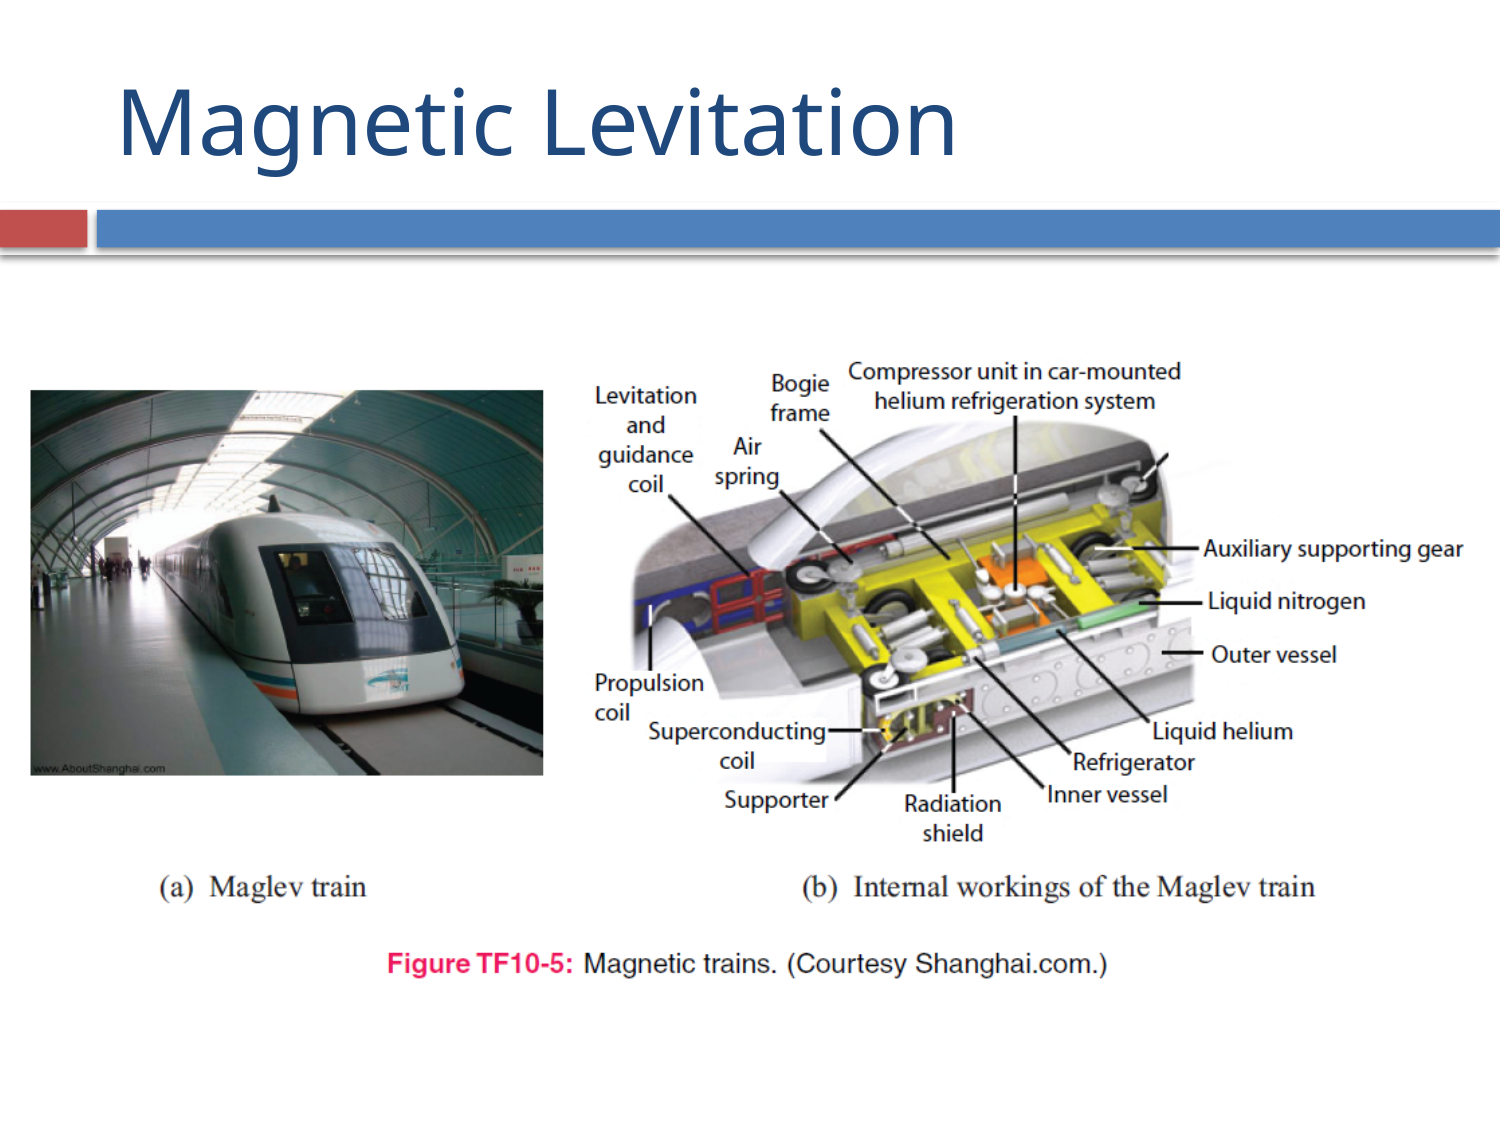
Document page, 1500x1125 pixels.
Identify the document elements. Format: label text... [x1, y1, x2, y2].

picture [24, 354, 1476, 996]
text_box Magnetic Levitation [100, 37, 1438, 200]
